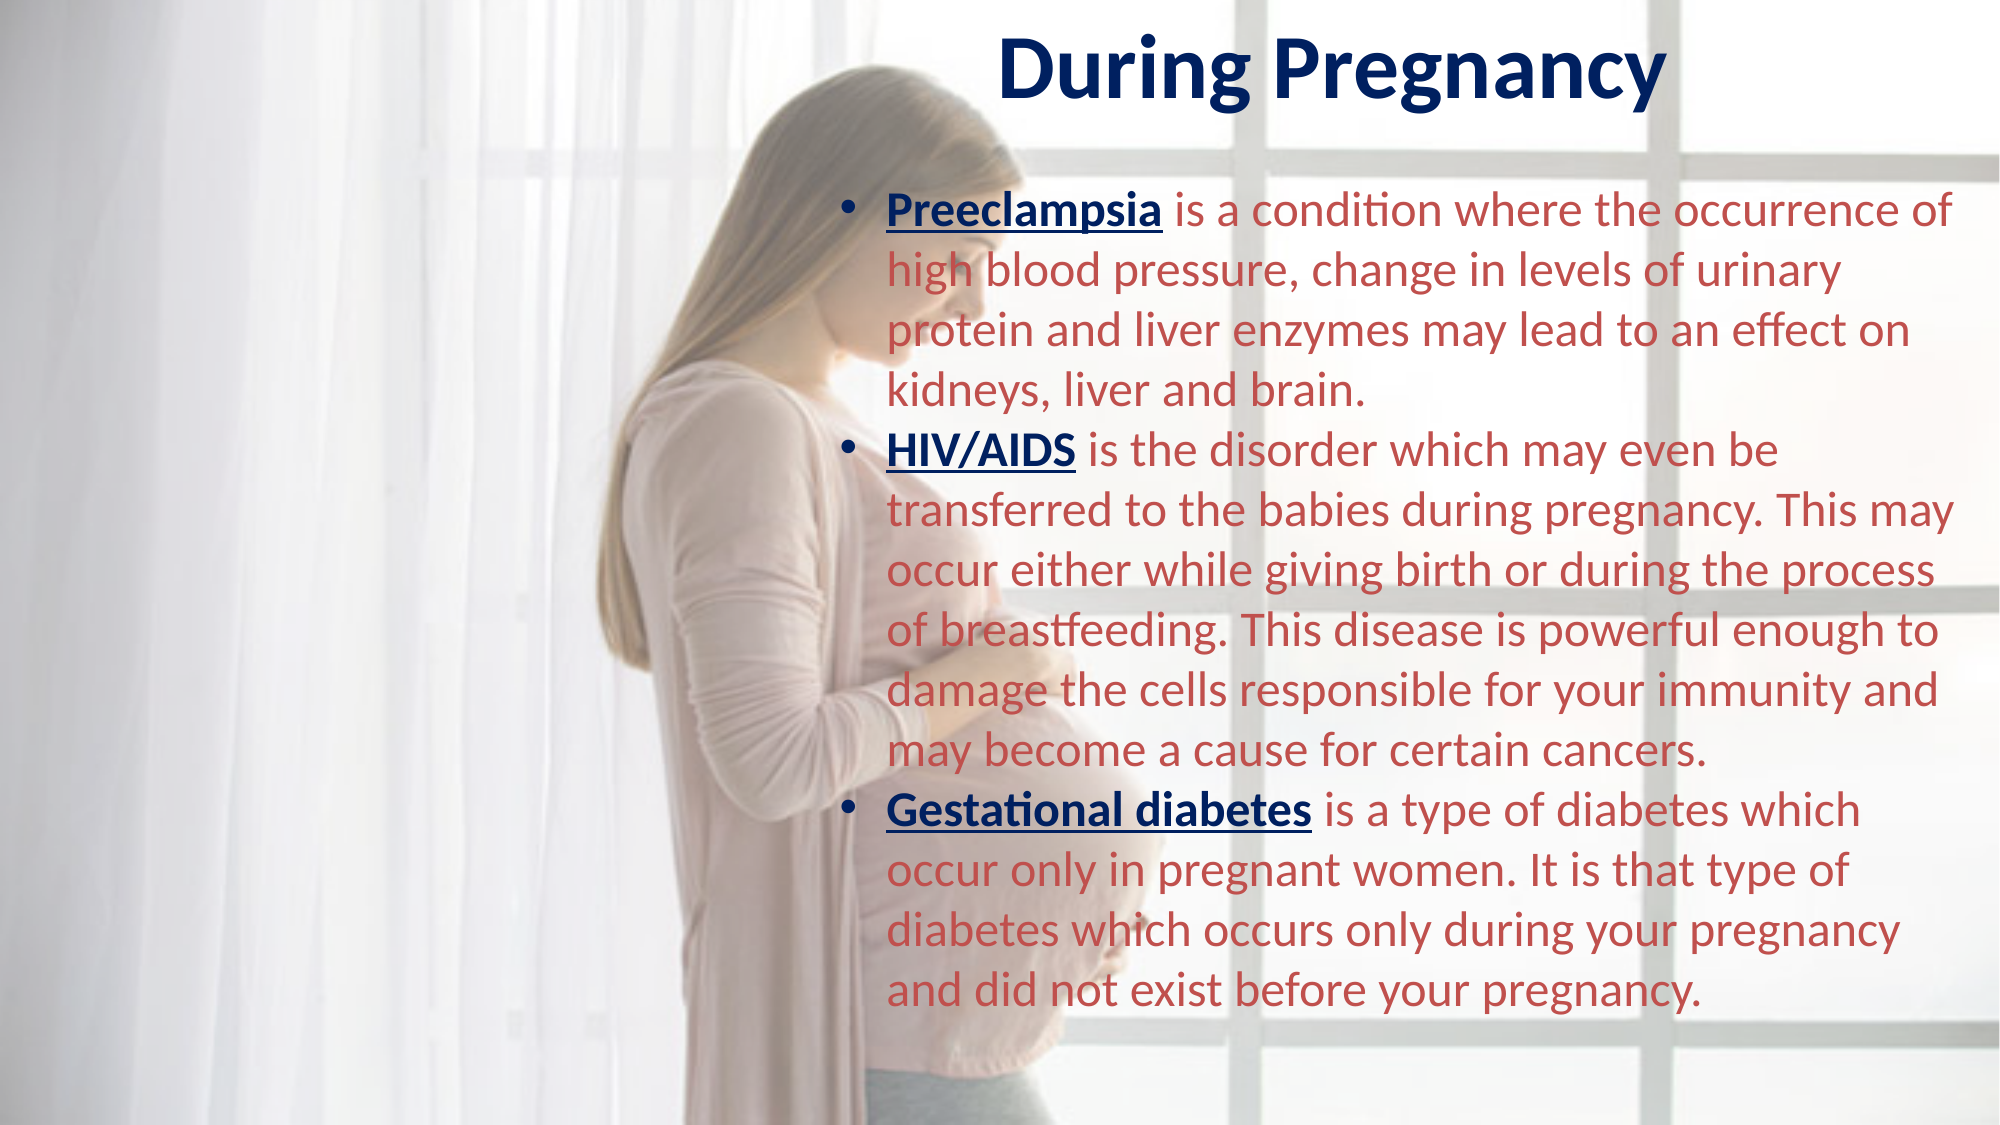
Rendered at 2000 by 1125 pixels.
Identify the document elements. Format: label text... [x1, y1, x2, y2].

text_box Preeclampsia is a condition where the occurrence of high blood pressure, change in levels of urinary protein and liver enzymes may lead to an effect on kidneys, liver and brain. HIV/AIDS is the disorder which may even be transferred to the babies during pregnancy. This may occur either while giving birth or during the process of breastfeeding. This disease is powerful enough to damage the cells responsible for your immunity and may become a cause for certain cancers. Gestational diabetes is a type of diabetes which occur only in pregnant women. It is that type of diabetes which occurs only during your pregnancy and did not exist before your pregnancy. [824, 168, 1995, 1069]
text_box During Pregnancy [982, 0, 1684, 125]
